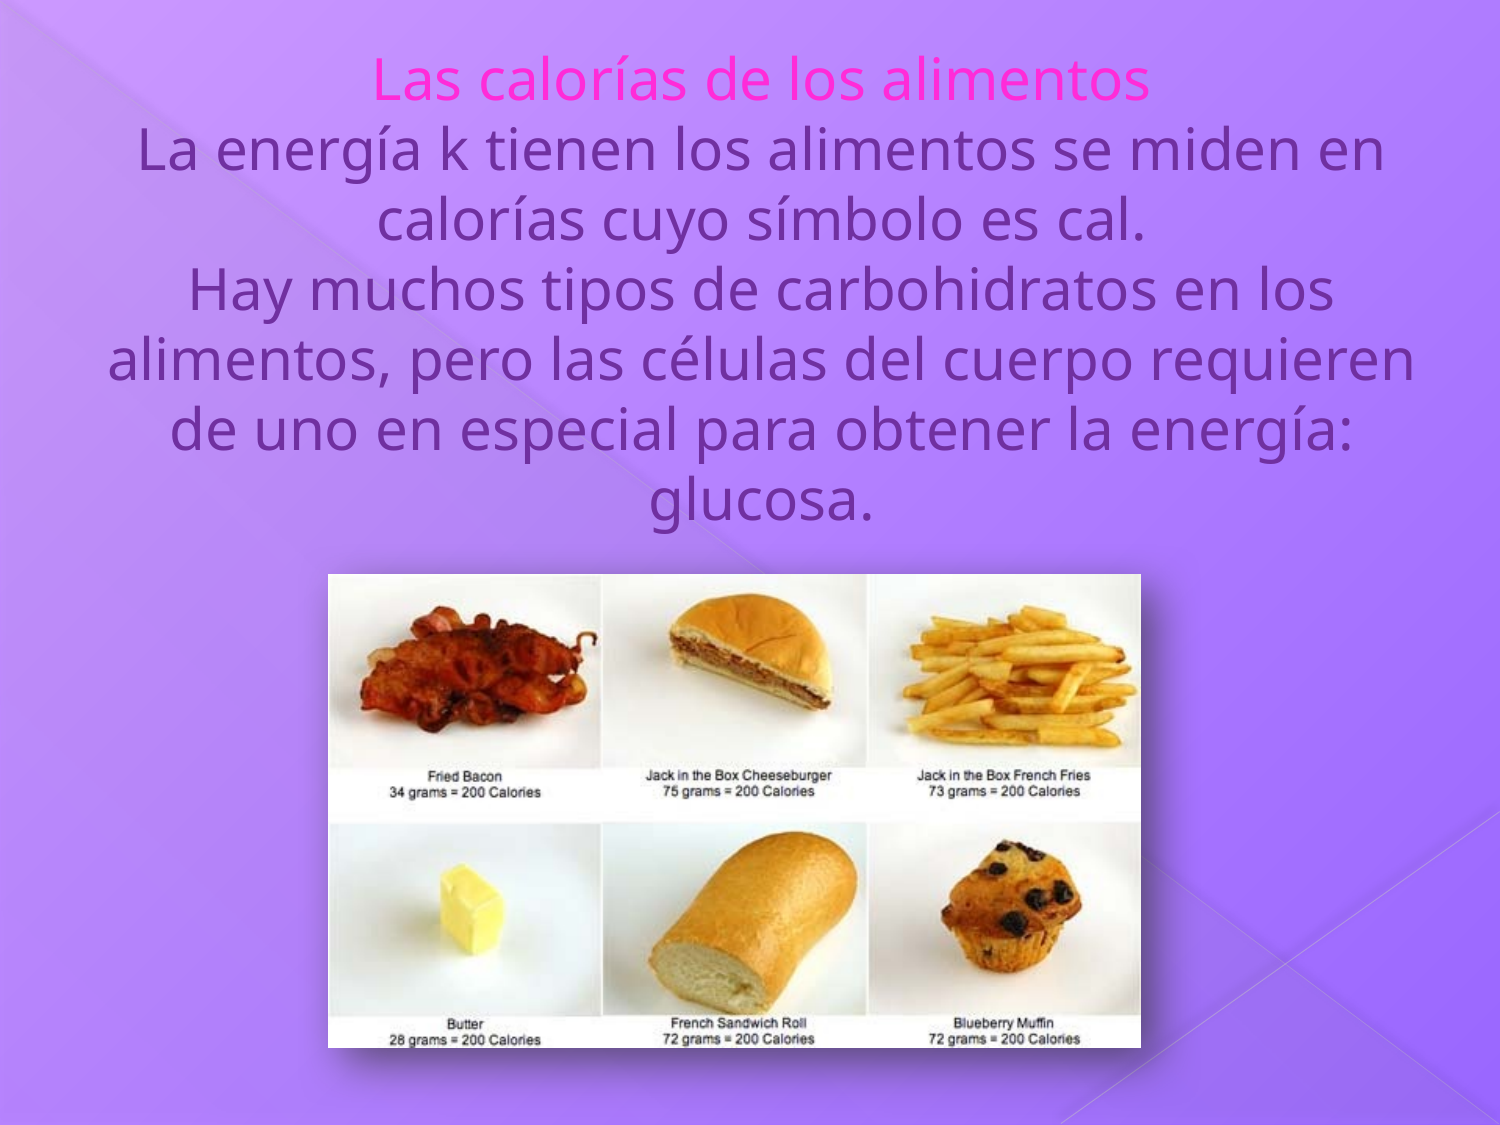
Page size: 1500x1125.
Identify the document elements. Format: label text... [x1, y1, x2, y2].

picture [327, 573, 1141, 1048]
text_box Las calorías de los alimentos La energía k tienen los alimentos se miden en calorías cuyo símbolo es cal. Hay muchos tipos de carbohidratos en los alimentos, pero las células del cuerpo requieren de uno en especial para obtener la energía: glucosa. [82, 35, 1442, 1030]
